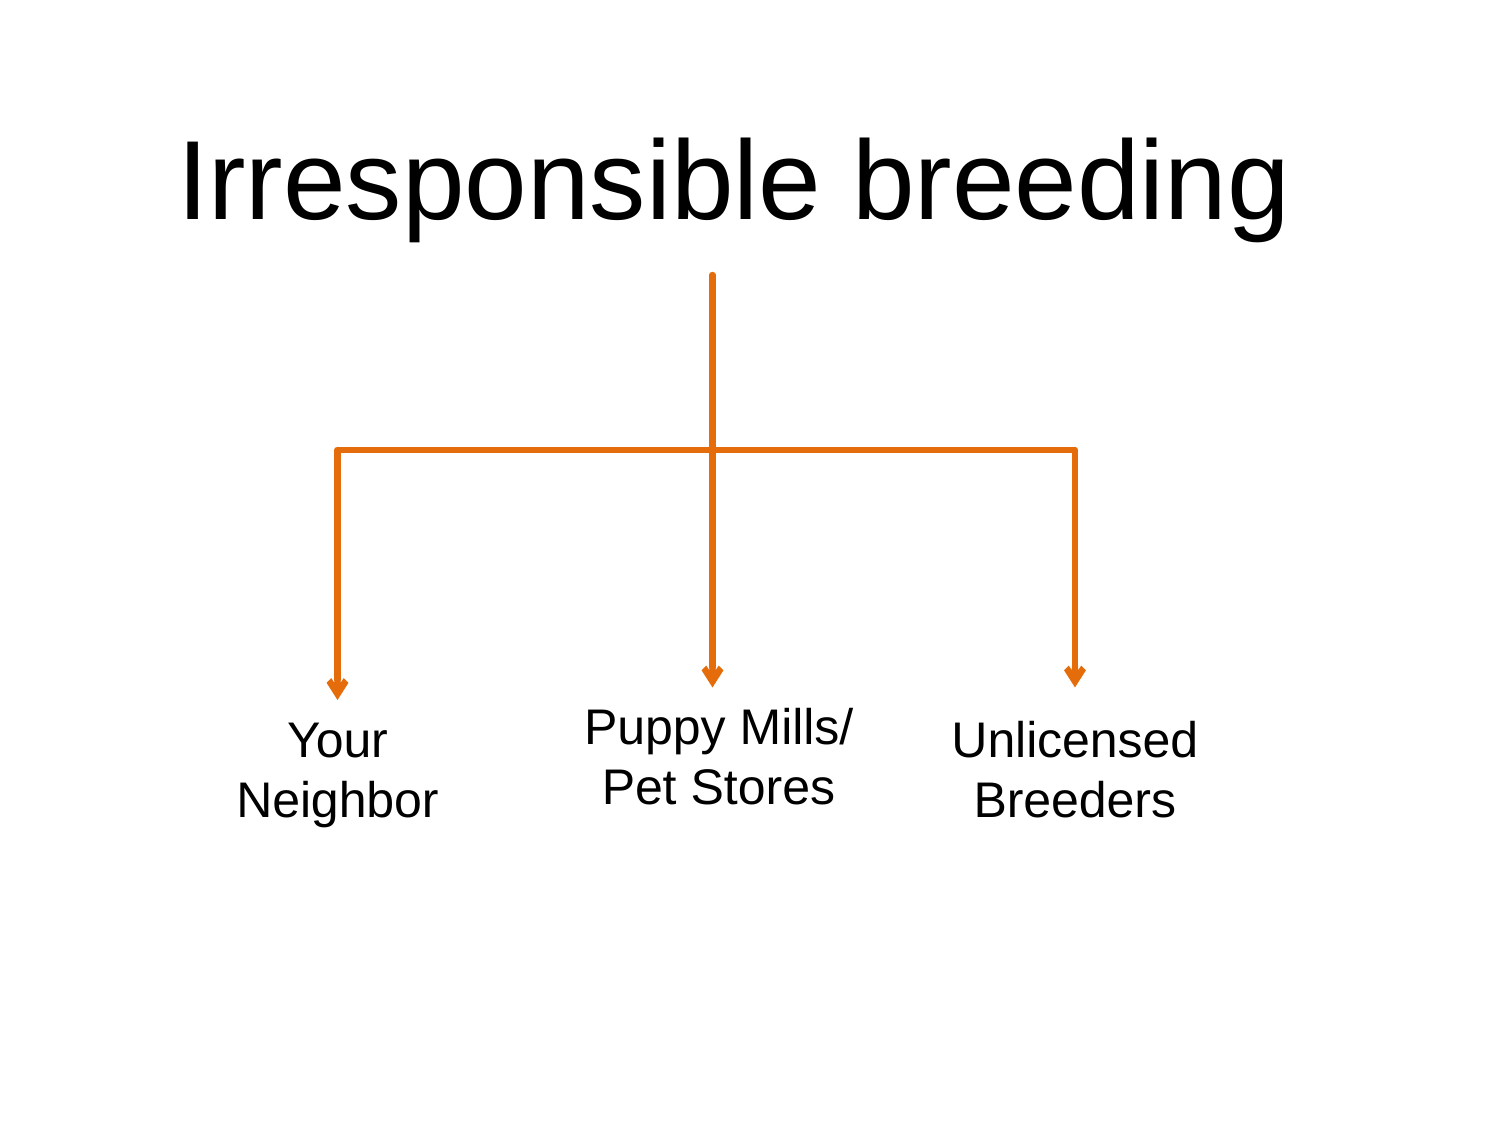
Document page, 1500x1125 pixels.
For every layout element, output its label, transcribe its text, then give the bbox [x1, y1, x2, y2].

text_box Irresponsible breeding [162, 99, 1338, 250]
text_box Unlicensed Breeders [924, 699, 1225, 835]
text_box Puppy Mills/ Pet Stores [562, 687, 875, 823]
text_box Your Neighbor [212, 699, 463, 835]
